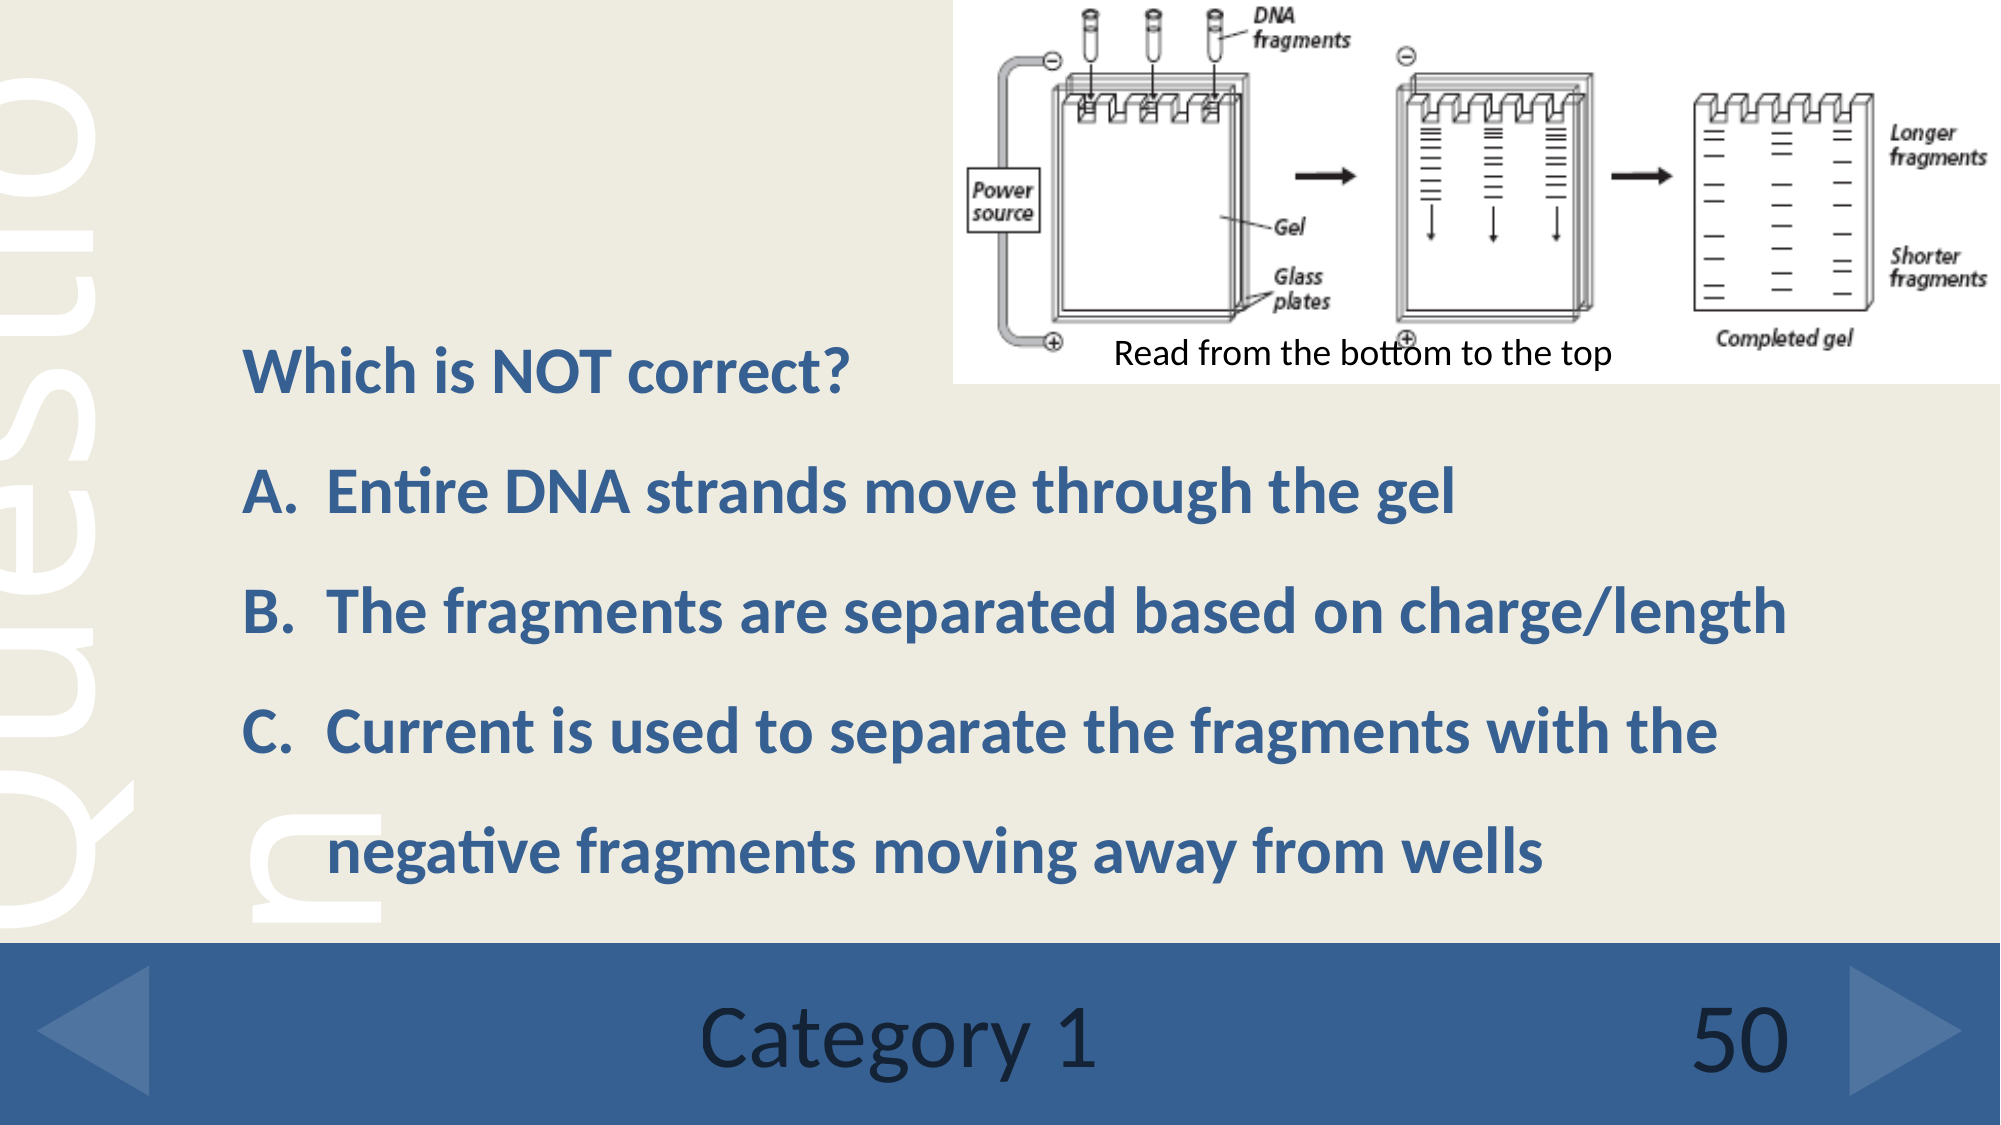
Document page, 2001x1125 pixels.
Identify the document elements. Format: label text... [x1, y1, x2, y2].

list 50 [1800, 967, 1806, 1097]
list Which is NOT correct? Entire DNA strands move through the gel The fragments are separated based on charge/length Current is used to separate the fragments with the negative fragments moving away from wells [227, 291, 1900, 1003]
title Category 1 [0, 937, 1800, 1125]
picture [953, 0, 2000, 384]
